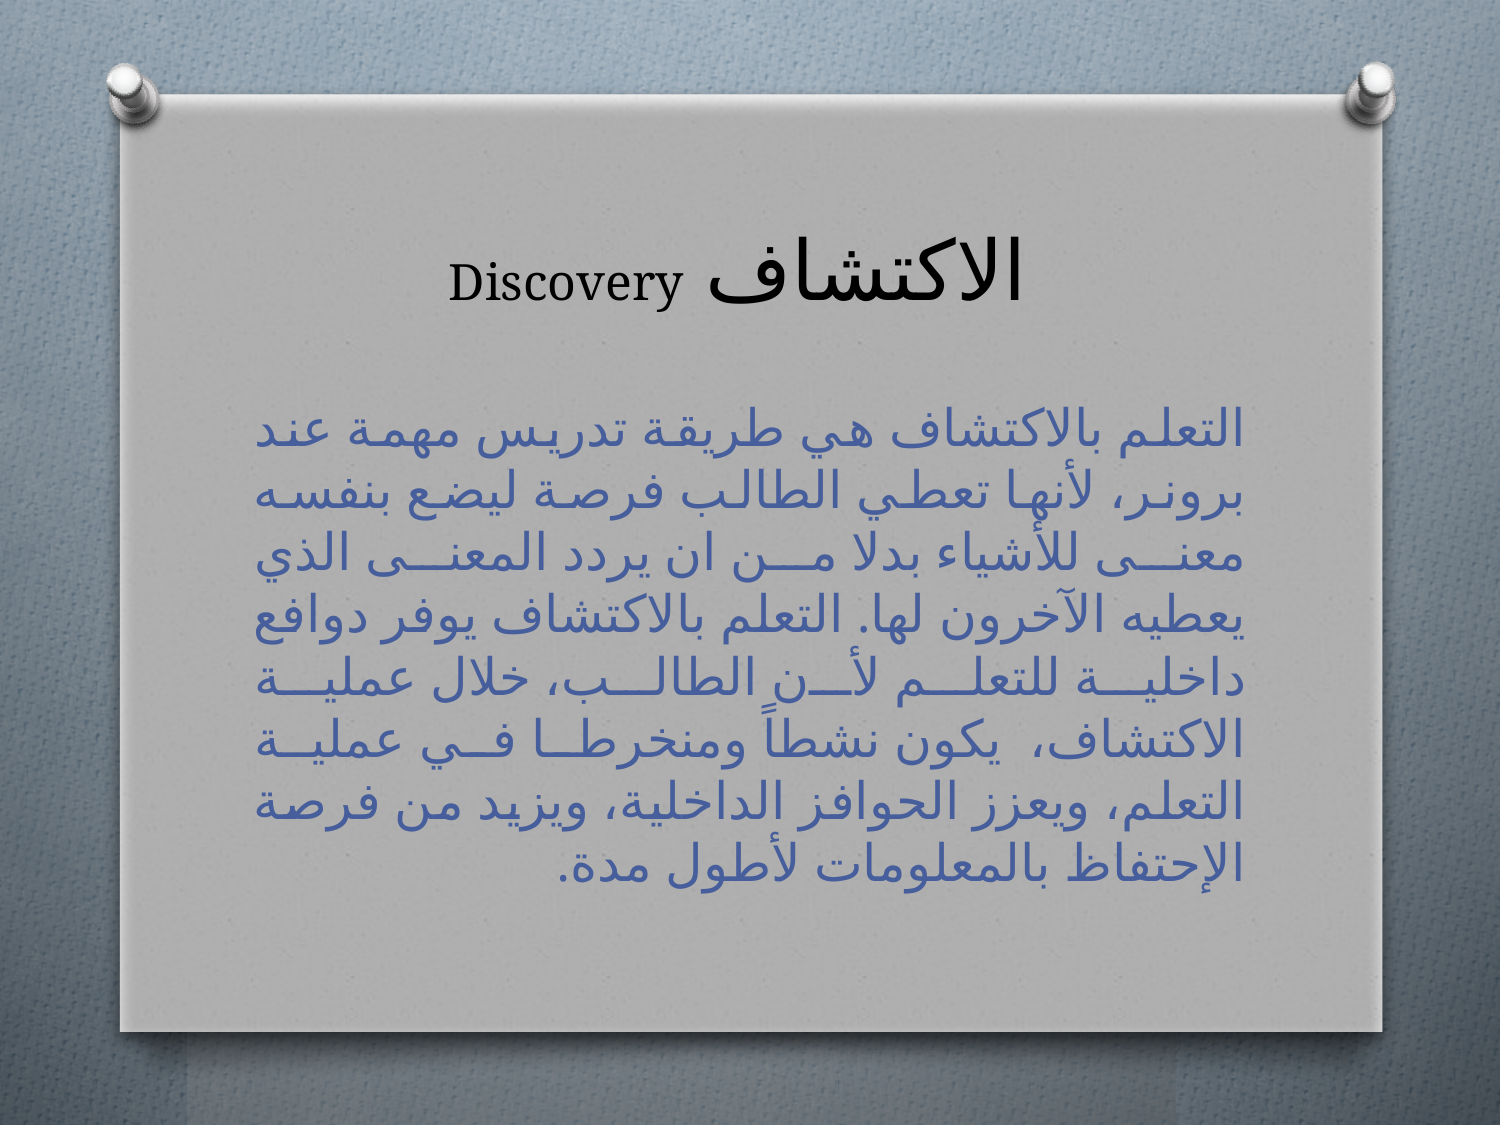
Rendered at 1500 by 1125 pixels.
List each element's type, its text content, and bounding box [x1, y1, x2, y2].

picture [75, 29, 198, 153]
list التعلم بالاكتشاف هي طريقة تدريس مهمة عند برونر، لأنها تعطي الطالب فرصة ليضع بنفسه معنى للأشياء بدلا من ان يردد المعنى الذي يعطيه الآخرون لها. التعلم بالاكتشاف يوفر دوافع داخلية للتعلم لأن الطالب، خلال عملية الاكتشاف، يكون نشطاً ومنخرطا في عملية التعلم، ويعزز الحوافز الداخلية، ويزيد من فرصة الإحتفاظ بالمعلومات لأطول مدة. [238, 387, 1262, 913]
picture [1317, 35, 1439, 156]
title الاكتشاف Discovery [225, 187, 1251, 325]
